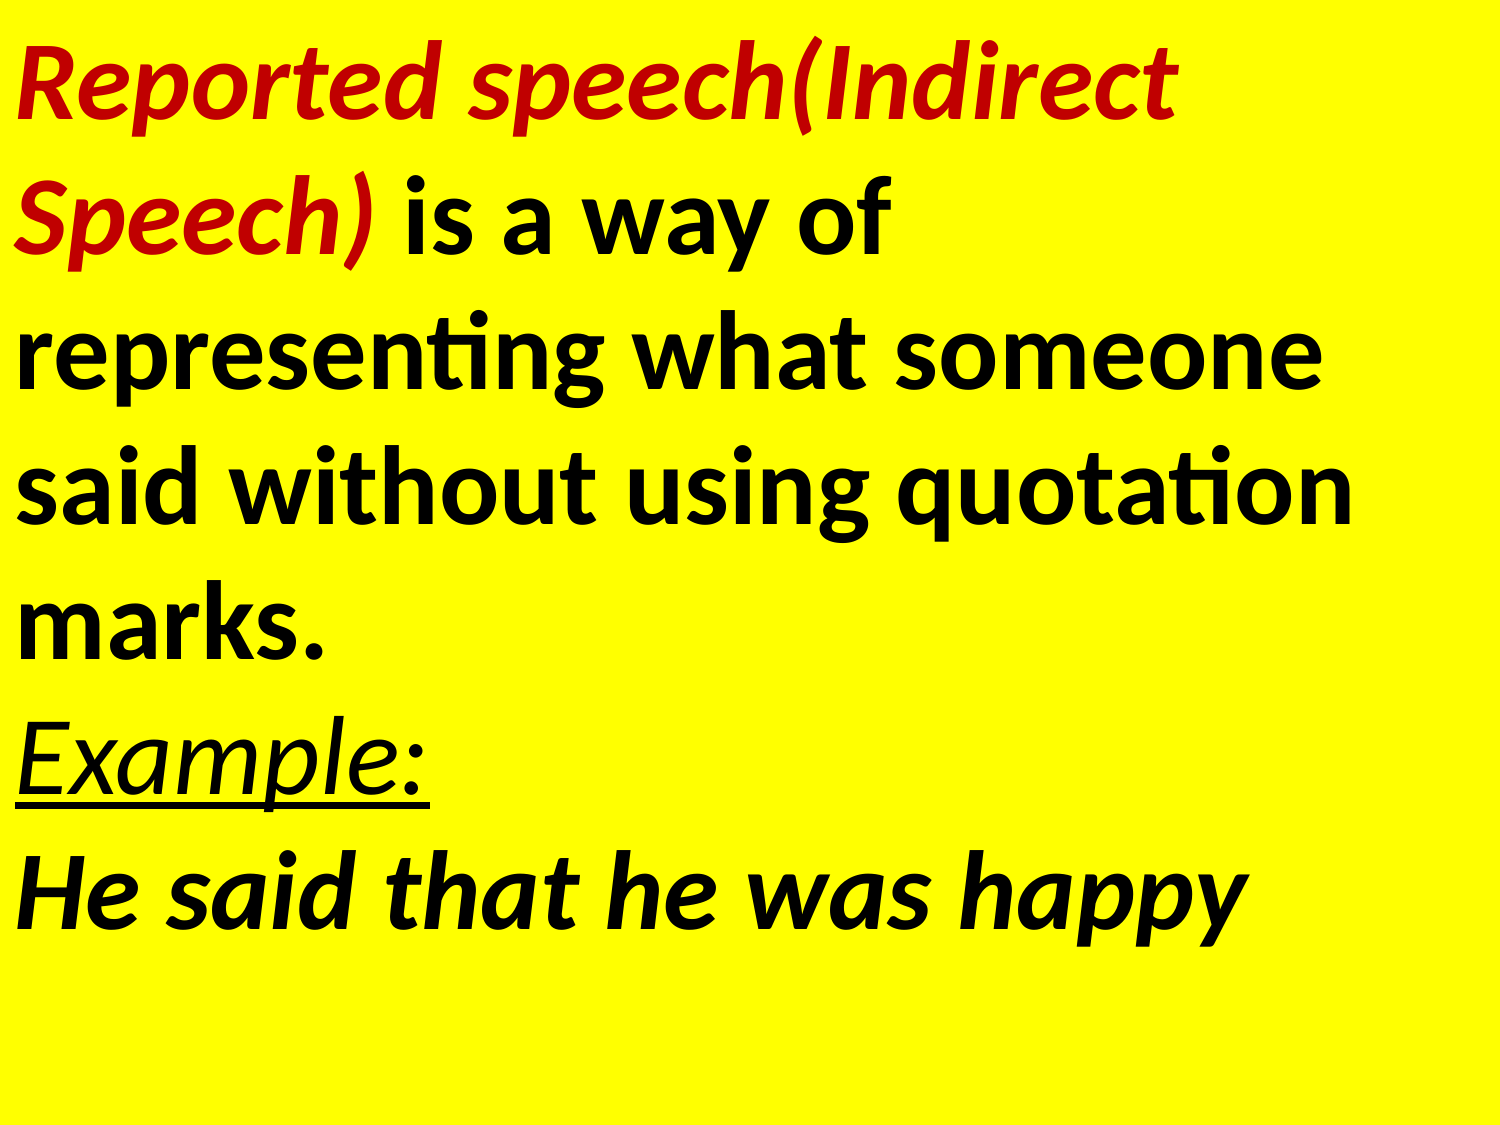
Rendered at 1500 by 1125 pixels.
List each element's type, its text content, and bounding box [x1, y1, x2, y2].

text_box Reported speech(Indirect Speech) is a way of representing what someone said without using quotation marks. Example: He said that he was happy [0, 0, 1500, 1095]
